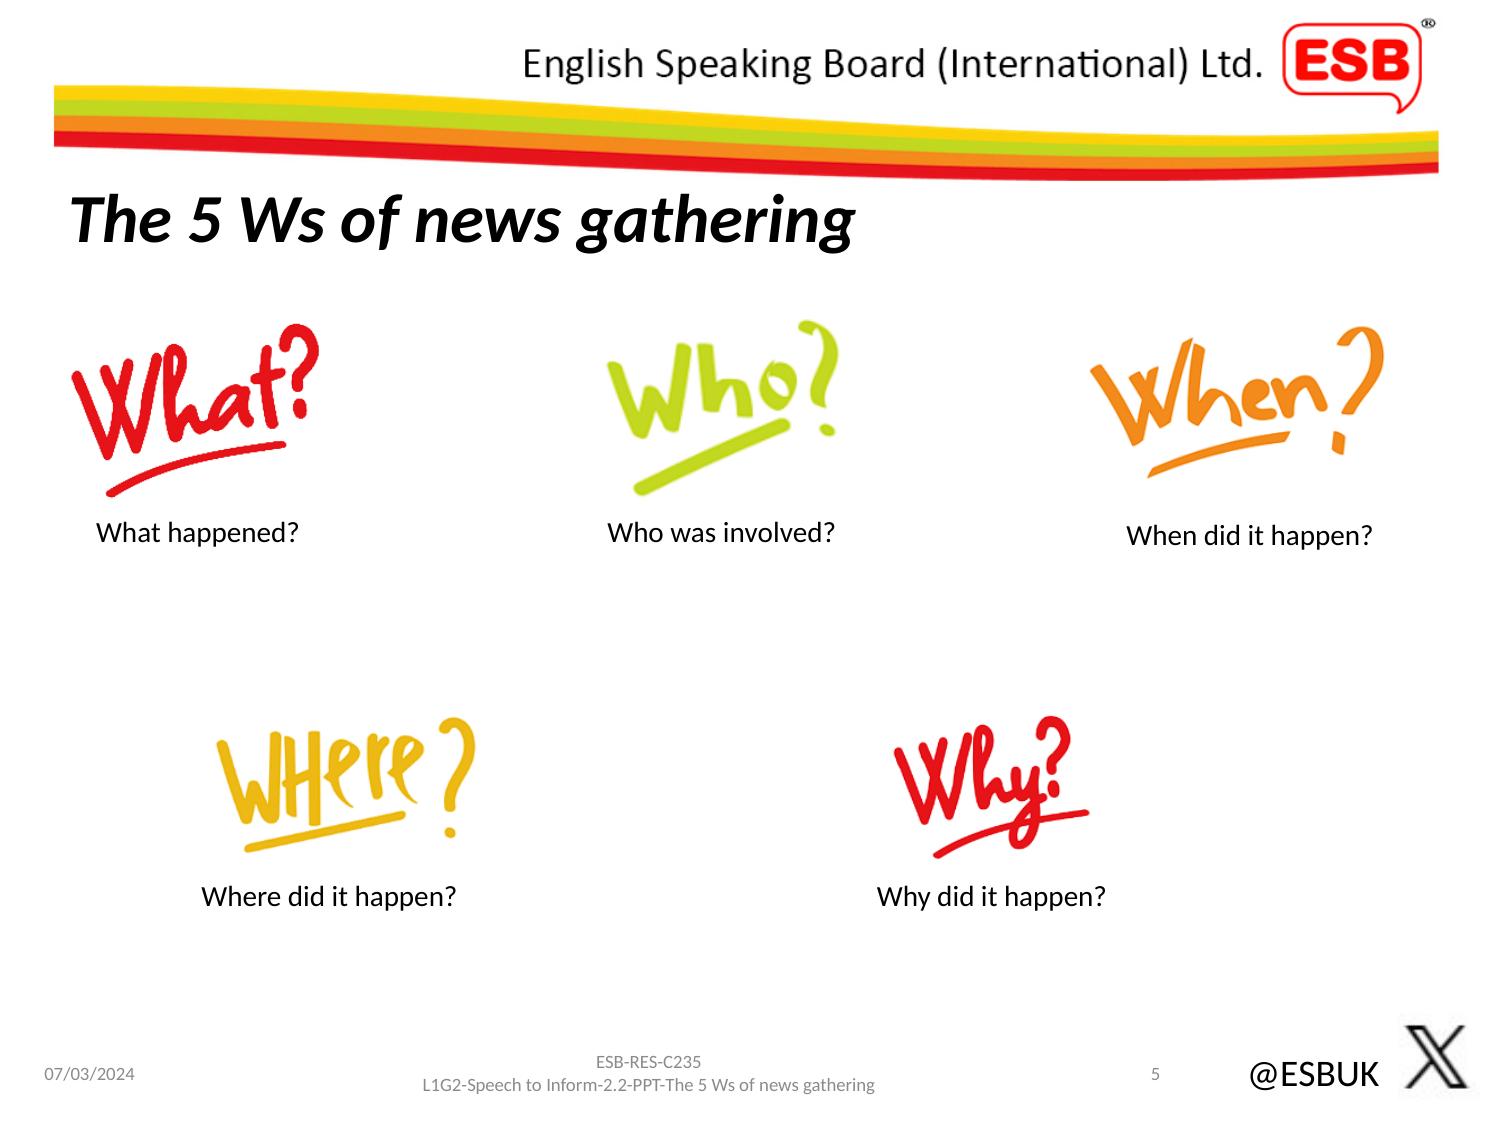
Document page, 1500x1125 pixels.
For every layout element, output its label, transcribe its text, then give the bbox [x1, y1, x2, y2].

picture [1398, 1013, 1480, 1102]
footer ESB-RES-C235 L1G2-Speech to Inform-2.2-PPT-The 5 Ws of news gathering [395, 1042, 902, 1103]
text_box Who was involved? [590, 527, 854, 556]
picture [0, 0, 1500, 189]
text_box Where did it happen? [182, 870, 477, 920]
text_box Why did it happen? [844, 870, 1140, 920]
title The 5 Ws of news gathering [53, 173, 1347, 268]
text_box When did it happen? [1102, 509, 1398, 559]
picture [66, 306, 330, 506]
picture [878, 683, 1127, 875]
picture [586, 269, 878, 527]
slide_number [29, 1042, 367, 1103]
picture [194, 689, 511, 880]
text_box What happened? [66, 506, 330, 556]
picture [1080, 292, 1400, 492]
slide_number 5 [930, 1042, 1176, 1103]
